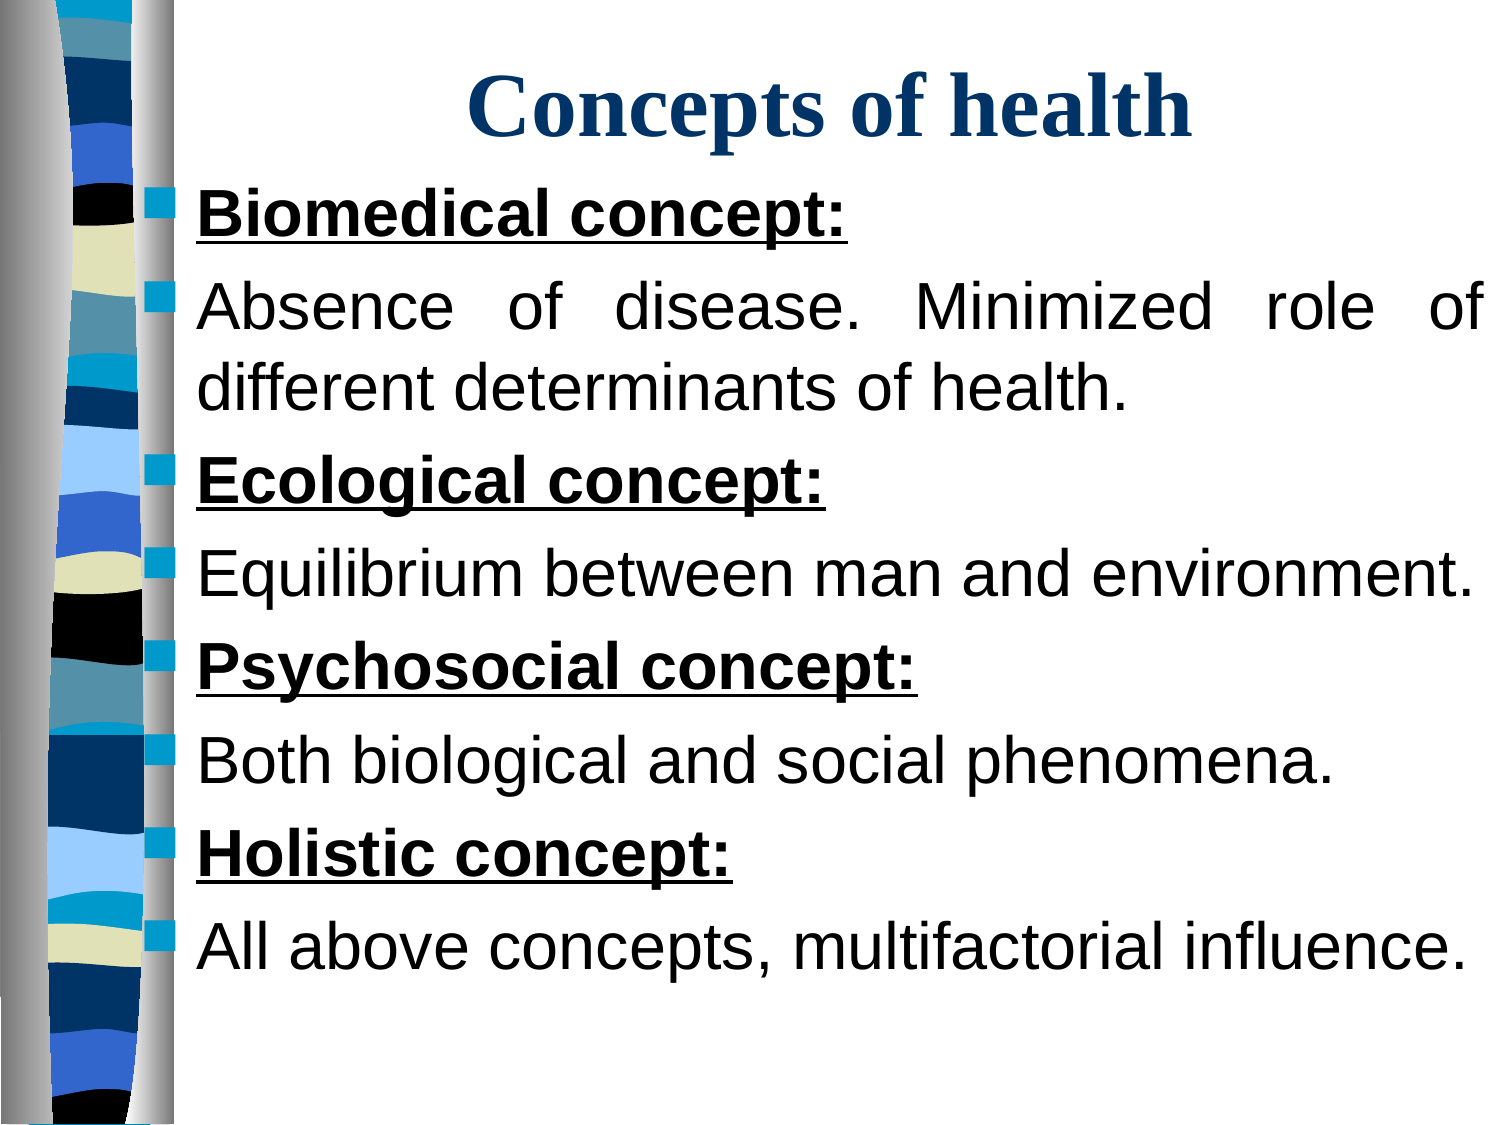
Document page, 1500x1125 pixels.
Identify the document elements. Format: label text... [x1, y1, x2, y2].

list Biomedical concept: Absence of disease. Minimized role of different determinants of health. Ecological concept: Equilibrium between man and environment. Psychosocial concept: Both biological and social phenomena. Holistic concept: All above concepts, multifactorial influence. [124, 162, 1500, 1088]
title Concepts of health [192, 24, 1468, 162]
